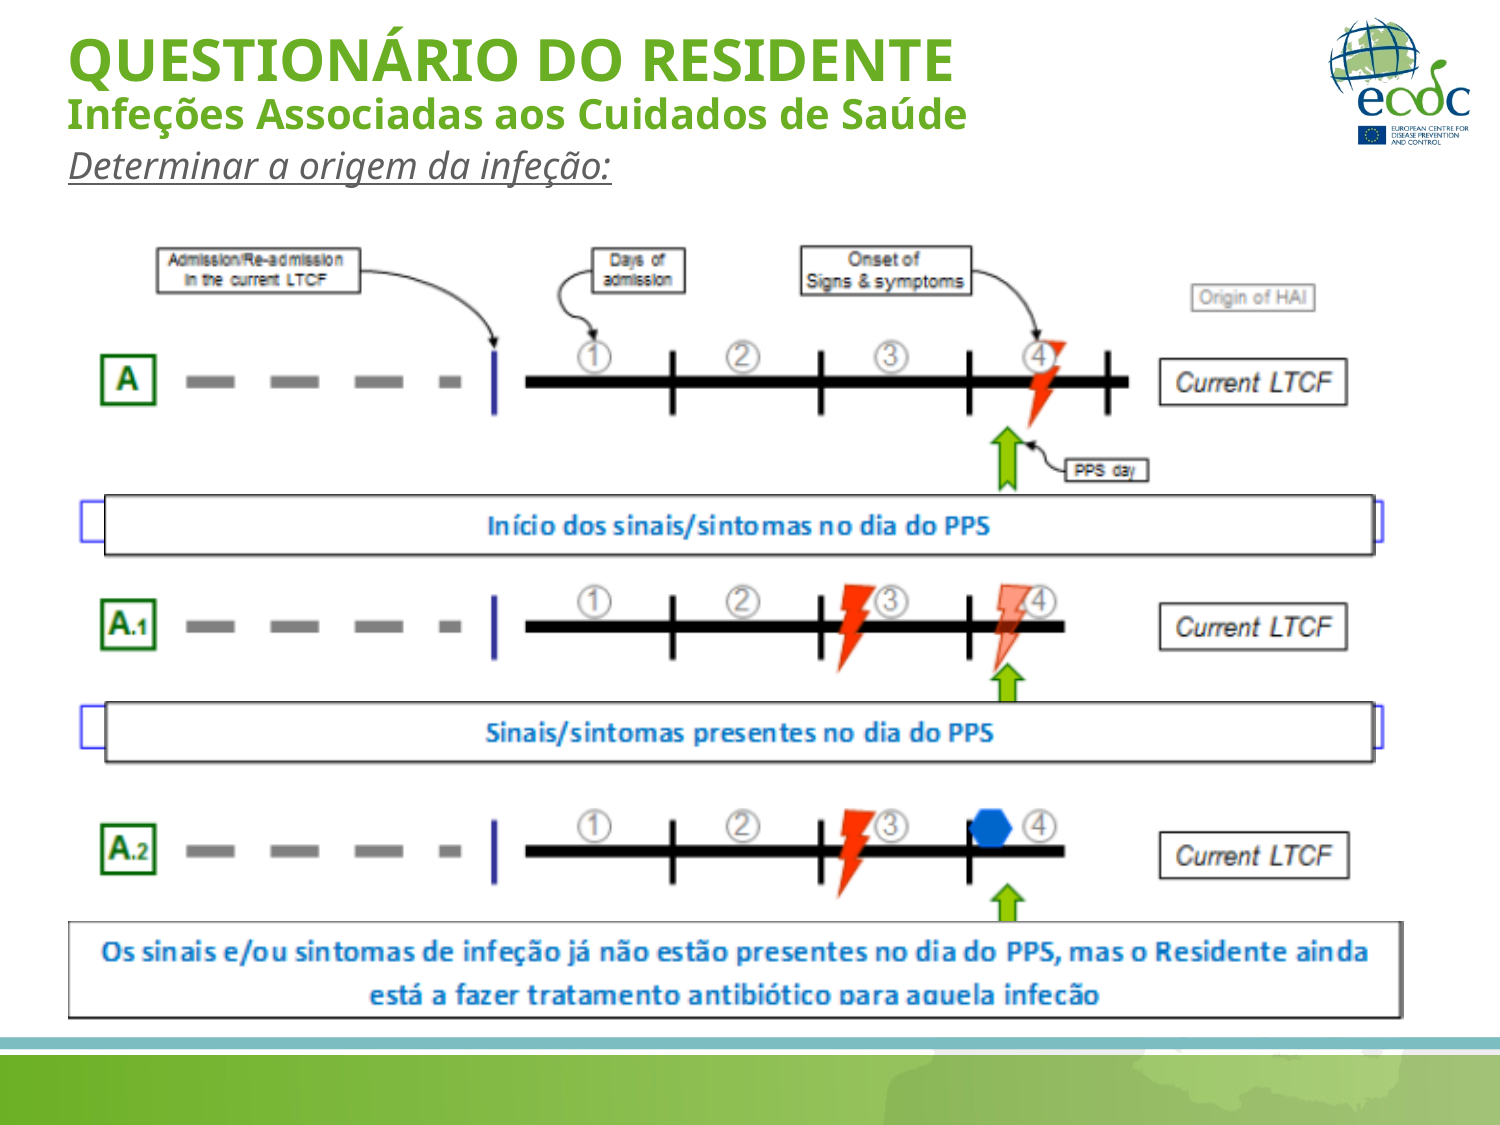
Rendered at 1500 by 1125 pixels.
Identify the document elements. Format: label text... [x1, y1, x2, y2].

text_box QUESTIONÁRIO DO RESIDENTE Infeções Associadas aos Cuidados de Saúde [53, 23, 1404, 159]
picture [0, 1037, 1500, 1125]
text_box Determinar a origem da infeção: [53, 159, 1341, 195]
picture [1328, 17, 1473, 148]
picture [67, 217, 1404, 1036]
